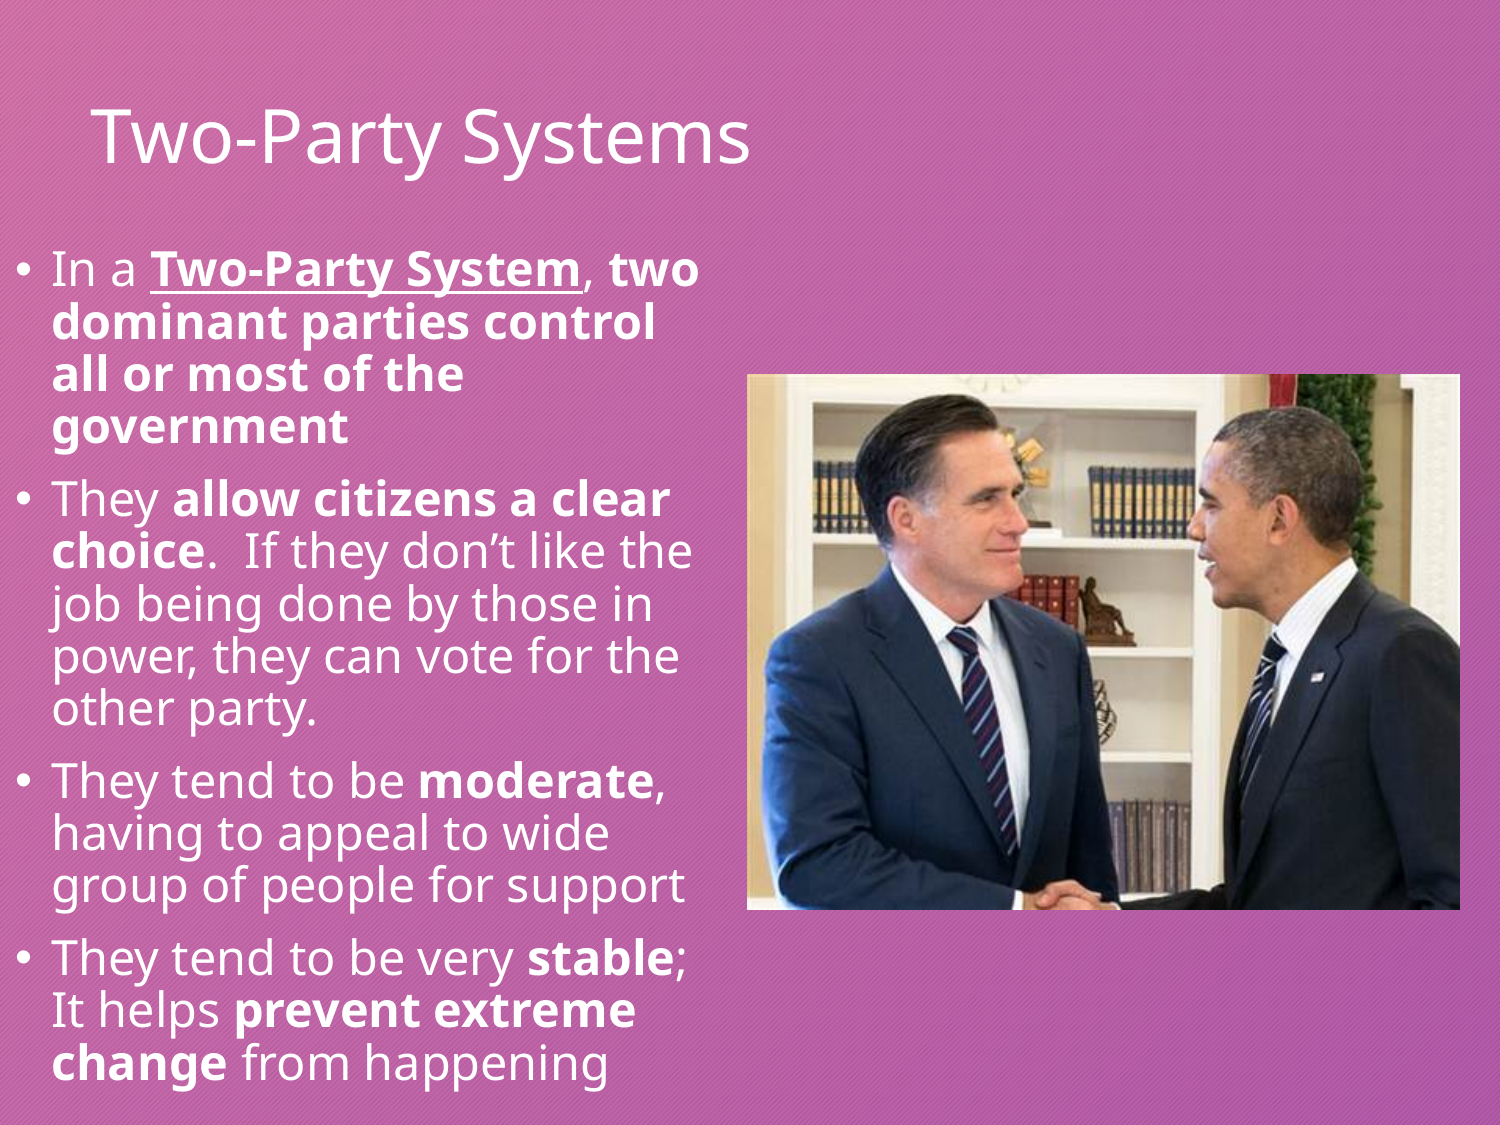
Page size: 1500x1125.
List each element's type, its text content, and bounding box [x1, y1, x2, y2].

list In a Two-Party System, two dominant parties control all or most of the government They allow citizens a clear choice. If they don’t like the job being done by those in power, they can vote for the other party. They tend to be moderate, having to appeal to wide group of people for support They tend to be very stable; It helps prevent extreme change from happening [0, 237, 738, 1100]
title Two-Party Systems [75, 45, 1425, 233]
picture [746, 374, 1460, 910]
